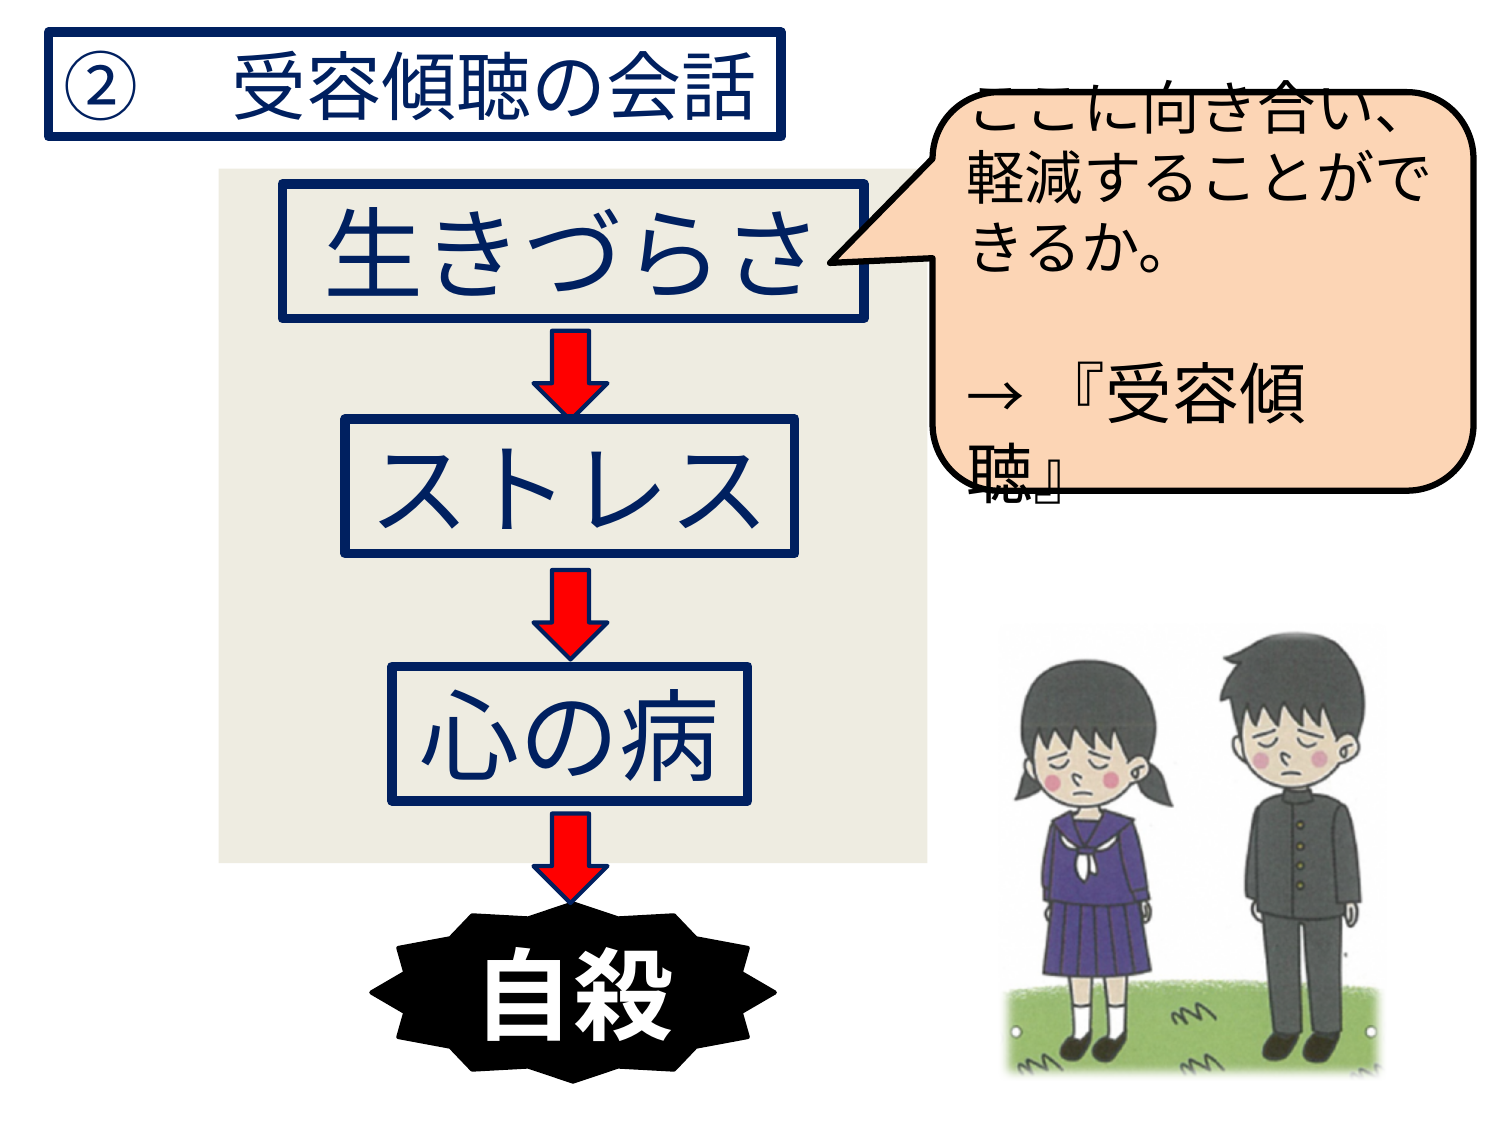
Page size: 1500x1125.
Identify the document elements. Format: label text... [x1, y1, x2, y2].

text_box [344, 418, 796, 660]
text_box ② 受容傾聴の会話 [48, 32, 781, 137]
text_box ここに向き合い、軽減することができるか。 →『受容傾聴』 [869, 90, 1476, 493]
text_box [281, 183, 865, 421]
picture [998, 623, 1387, 1082]
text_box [391, 665, 749, 904]
text_box 自殺 [369, 912, 777, 1084]
text_box [753, 261, 929, 865]
text_box [217, 167, 920, 865]
